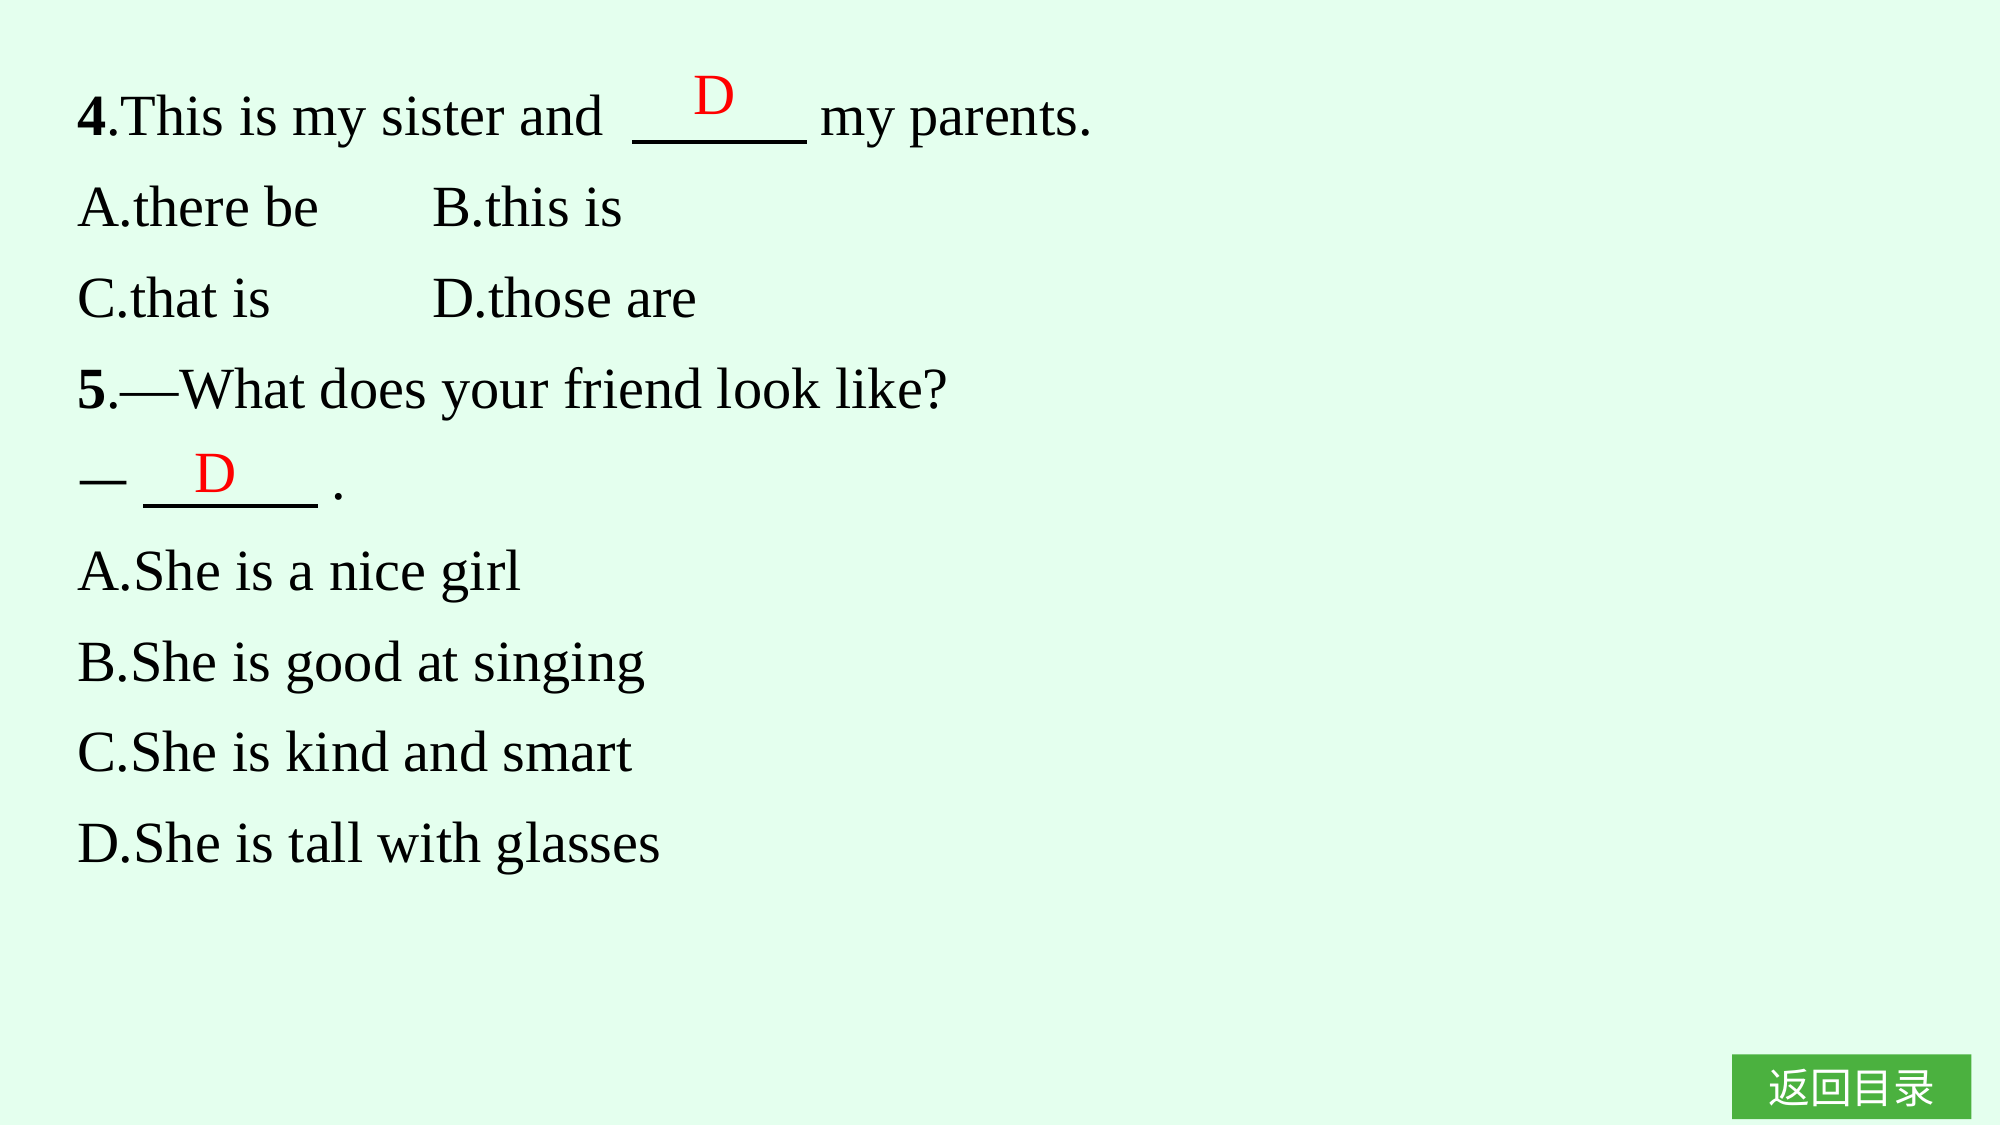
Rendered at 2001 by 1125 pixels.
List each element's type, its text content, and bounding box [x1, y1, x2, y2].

text_box D [179, 426, 252, 512]
text_box 4.This is my sister and my parents. A.there be B.this is C.that is D.those are 5.—What does your friend look like? — . A.She is a nice girl B.She is good at singing C.She is kind and smart D.She is tall with glasses [62, 48, 1938, 882]
text_box D [678, 48, 751, 134]
